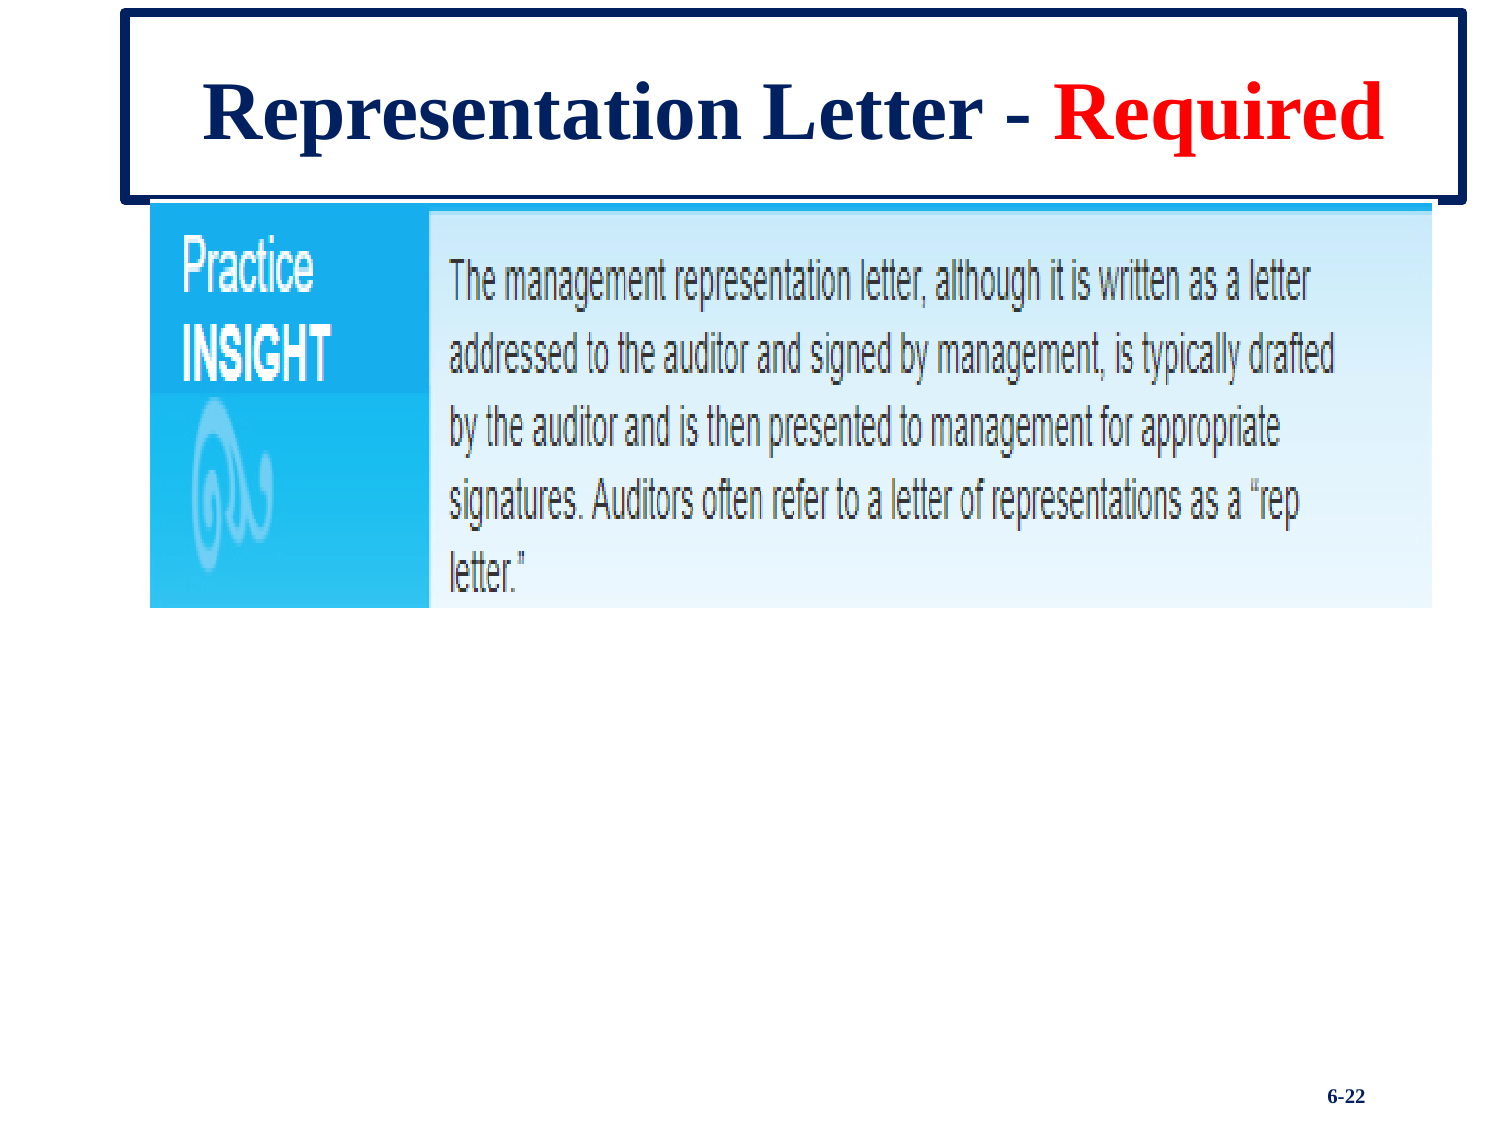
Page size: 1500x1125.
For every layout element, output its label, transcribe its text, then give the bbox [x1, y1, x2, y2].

title Representation Letter - Required [120, 8, 1467, 205]
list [149, 199, 1438, 626]
slide_number 6-22 [1312, 1074, 1400, 1125]
